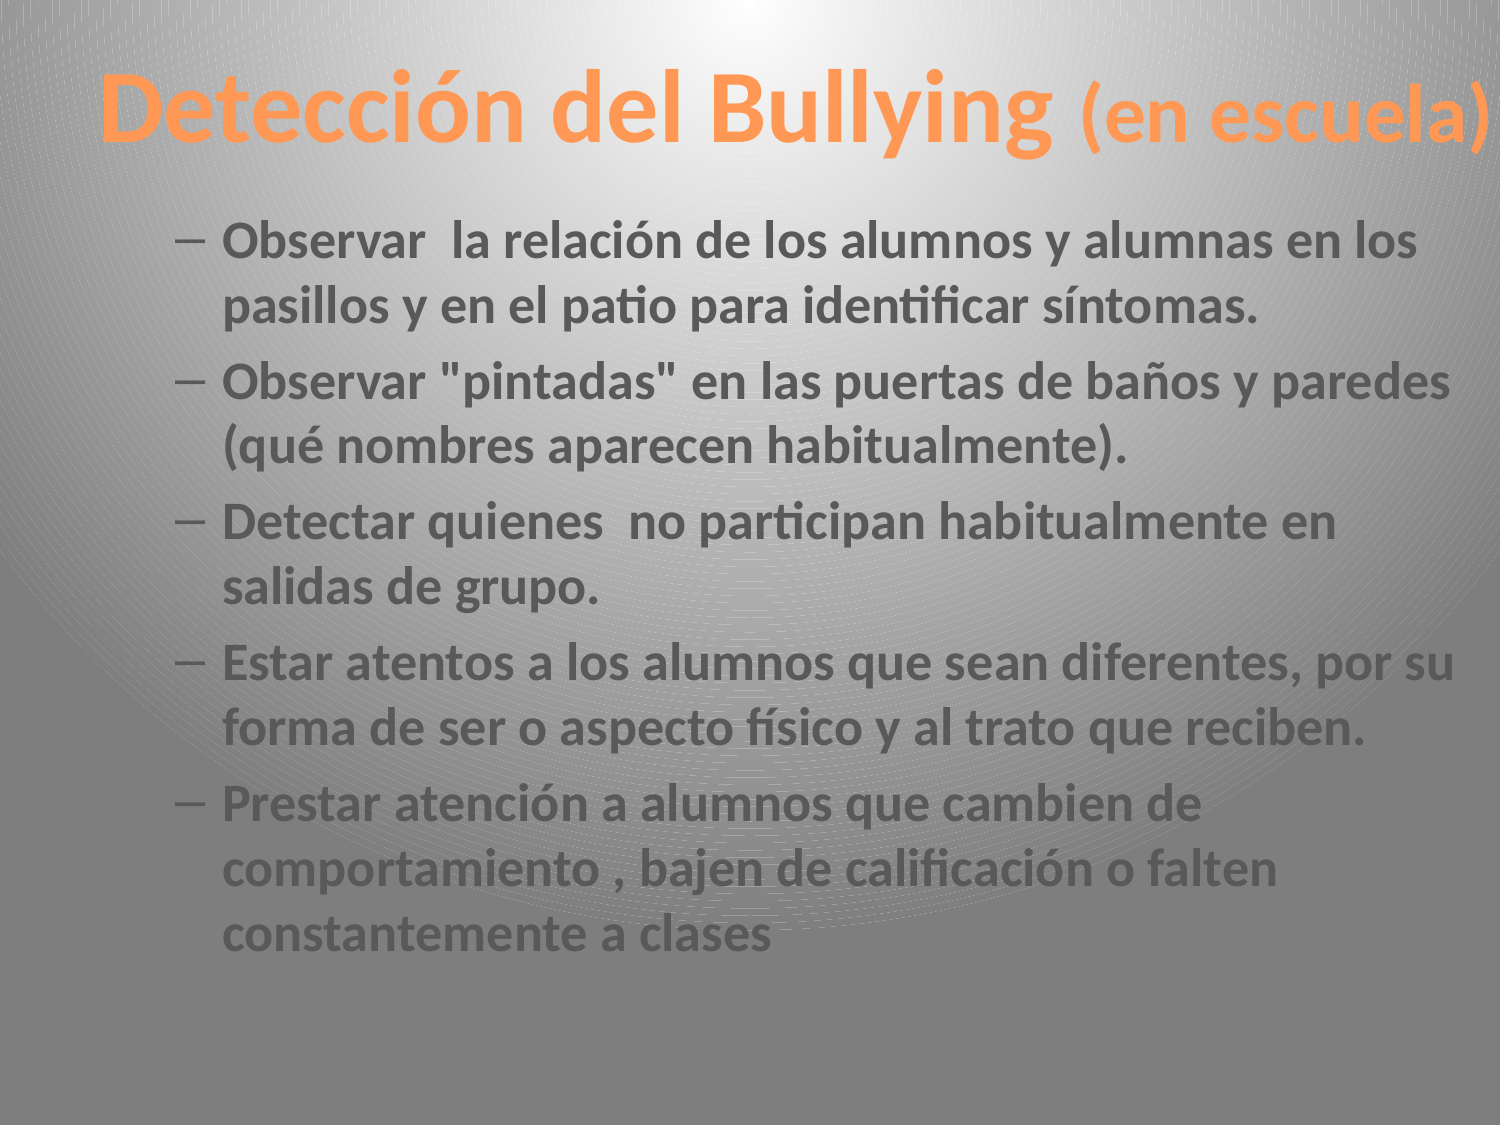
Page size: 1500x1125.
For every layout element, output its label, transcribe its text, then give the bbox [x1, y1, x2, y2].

text_box Observar la relación de los alumnos y alumnas en los pasillos y en el patio para identificar síntomas. Observar "pintadas" en las puertas de baños y paredes (qué nombres aparecen habitualmente). Detectar quienes no participan habitualmente en salidas de grupo. Estar atentos a los alumnos que sean diferentes, por su forma de ser o aspecto físico y al trato que reciben. Prestar atención a alumnos que cambien de comportamiento , bajen de calificación o falten constantemente a clases [85, 196, 1500, 858]
text_box Detección del Bullying (en escuela) [83, 31, 1500, 172]
